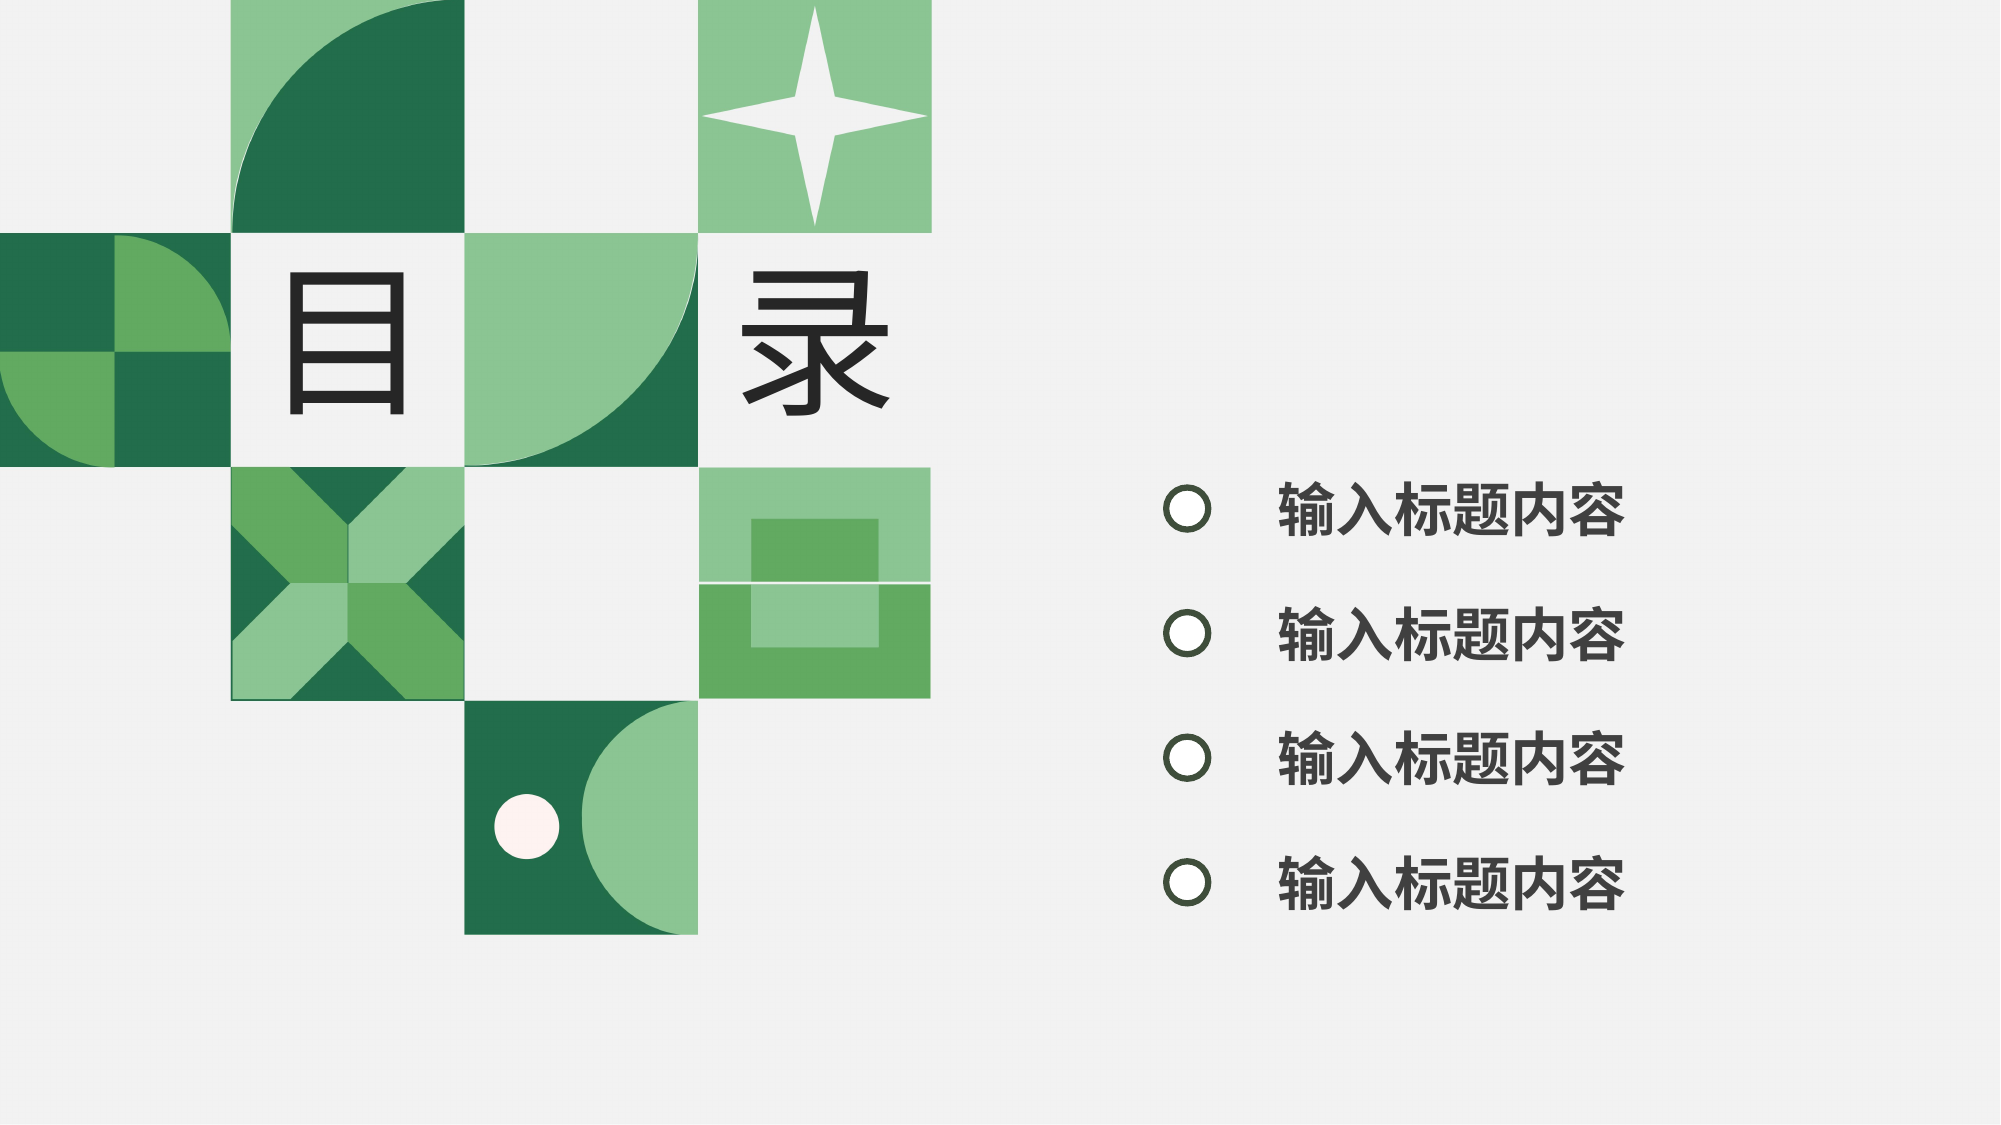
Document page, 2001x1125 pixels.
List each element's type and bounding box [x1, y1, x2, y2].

text_box [1166, 714, 1855, 801]
text_box [1166, 839, 1855, 926]
text_box [1166, 590, 1855, 676]
text_box [1166, 465, 1855, 552]
picture [0, 0, 2000, 1125]
